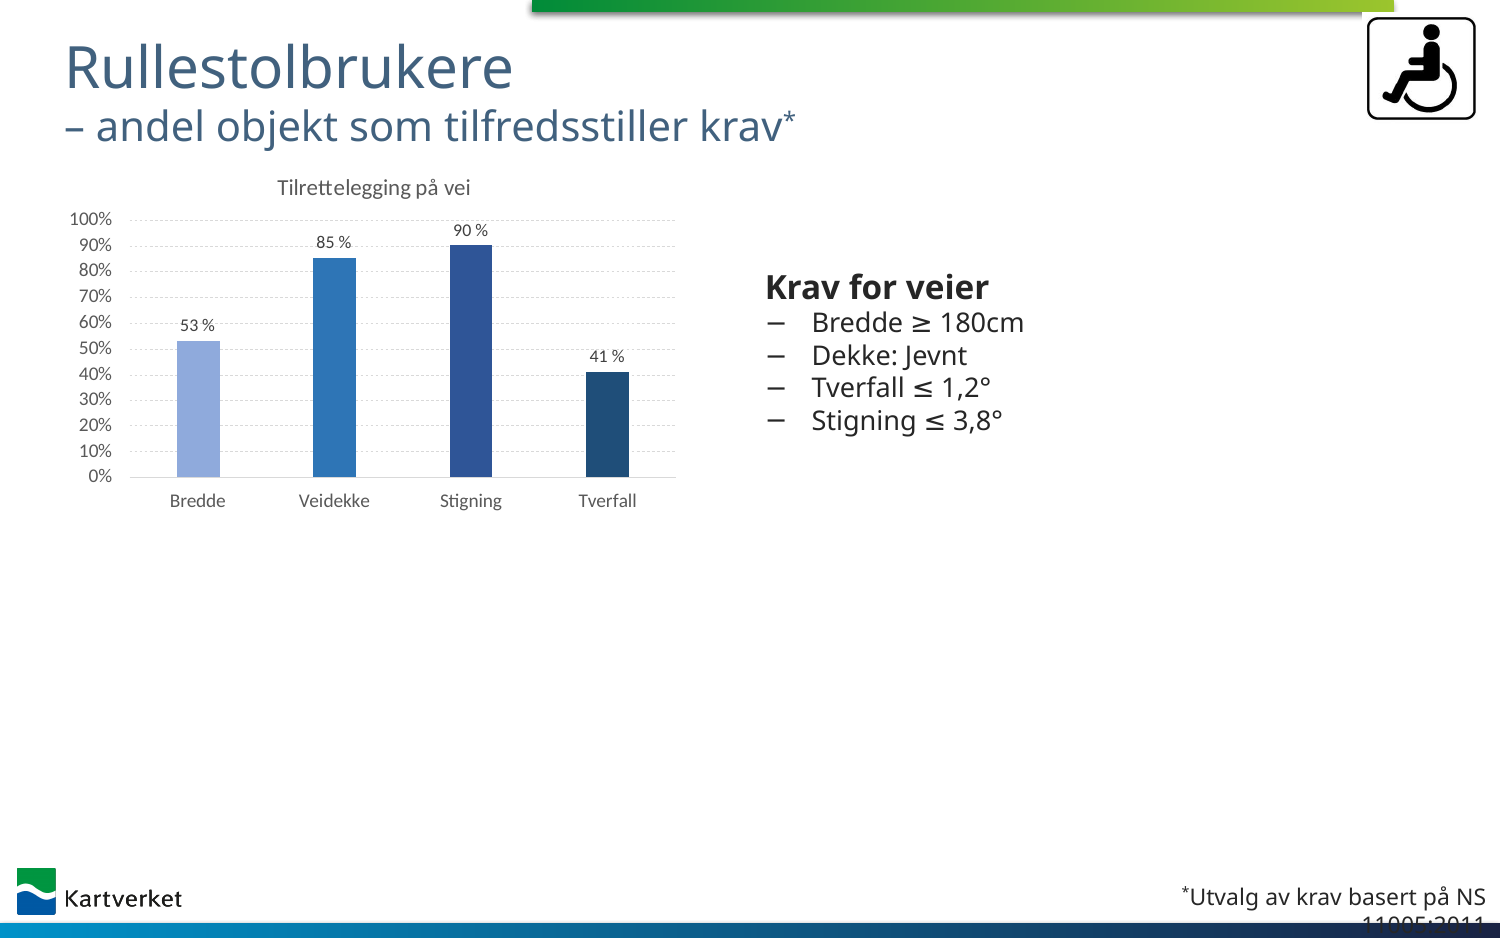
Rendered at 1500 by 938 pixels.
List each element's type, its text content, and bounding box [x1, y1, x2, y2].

text_box Krav for veier Bredde ≥ 180cm Dekke: Jevnt Tverfall ≤ 1,2° Stigning ≤ 3,8° [750, 258, 1234, 444]
picture [1362, 12, 1481, 126]
text_box *Utvalg av krav basert på NS 11005:2011 [1068, 873, 1500, 938]
text_box Rullestolbrukere – andel objekt som tilfredsstiller krav* [49, 25, 1431, 158]
picture [62, 166, 687, 519]
